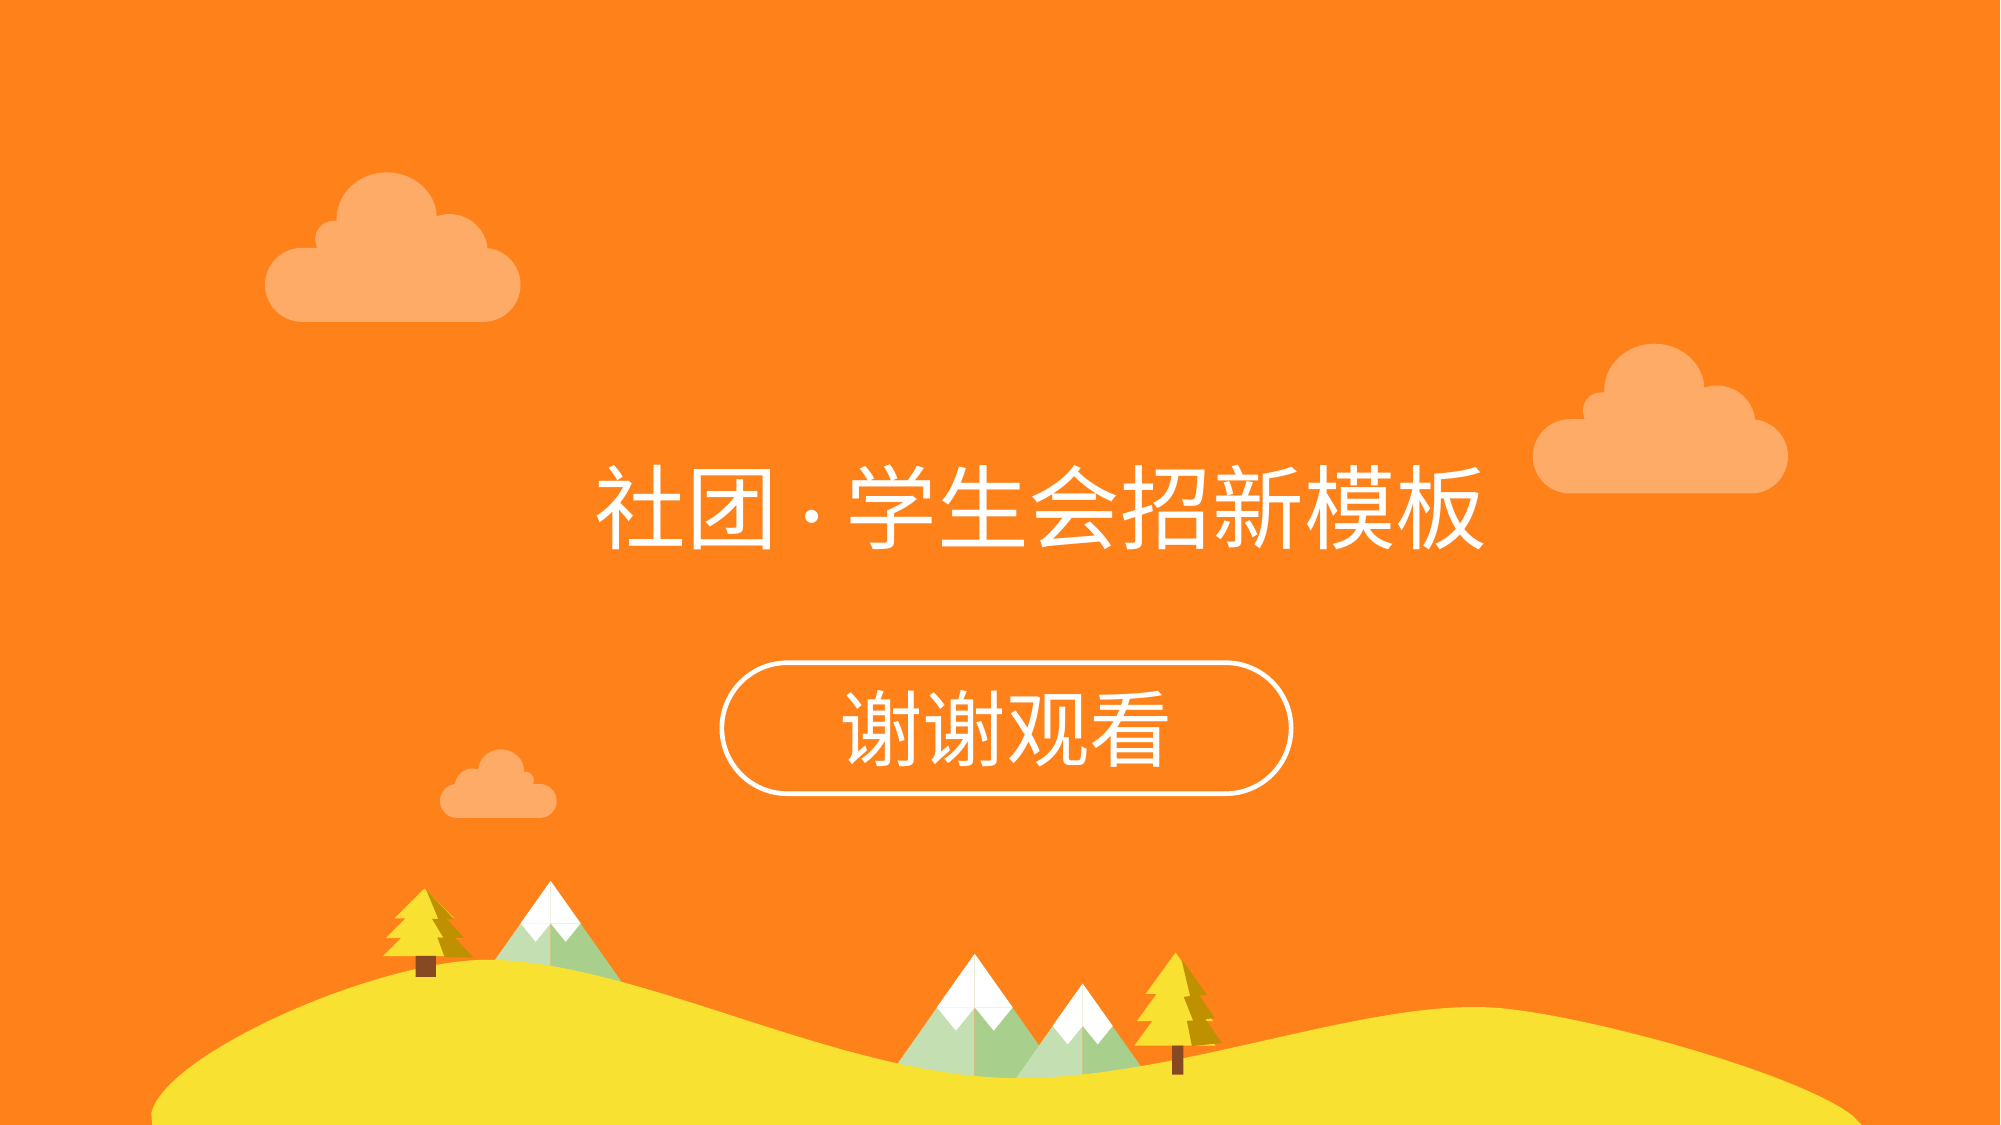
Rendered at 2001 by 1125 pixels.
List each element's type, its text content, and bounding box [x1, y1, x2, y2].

text_box [439, 749, 557, 818]
text_box [265, 172, 521, 322]
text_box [870, 953, 1079, 1102]
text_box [382, 888, 483, 978]
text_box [721, 662, 1292, 794]
text_box [1532, 343, 1789, 494]
text_box 社团·学生会招新模板 [580, 443, 1503, 569]
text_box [468, 880, 634, 999]
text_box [1000, 983, 1166, 1101]
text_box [1134, 952, 1234, 1075]
text_box [151, 977, 1862, 1125]
